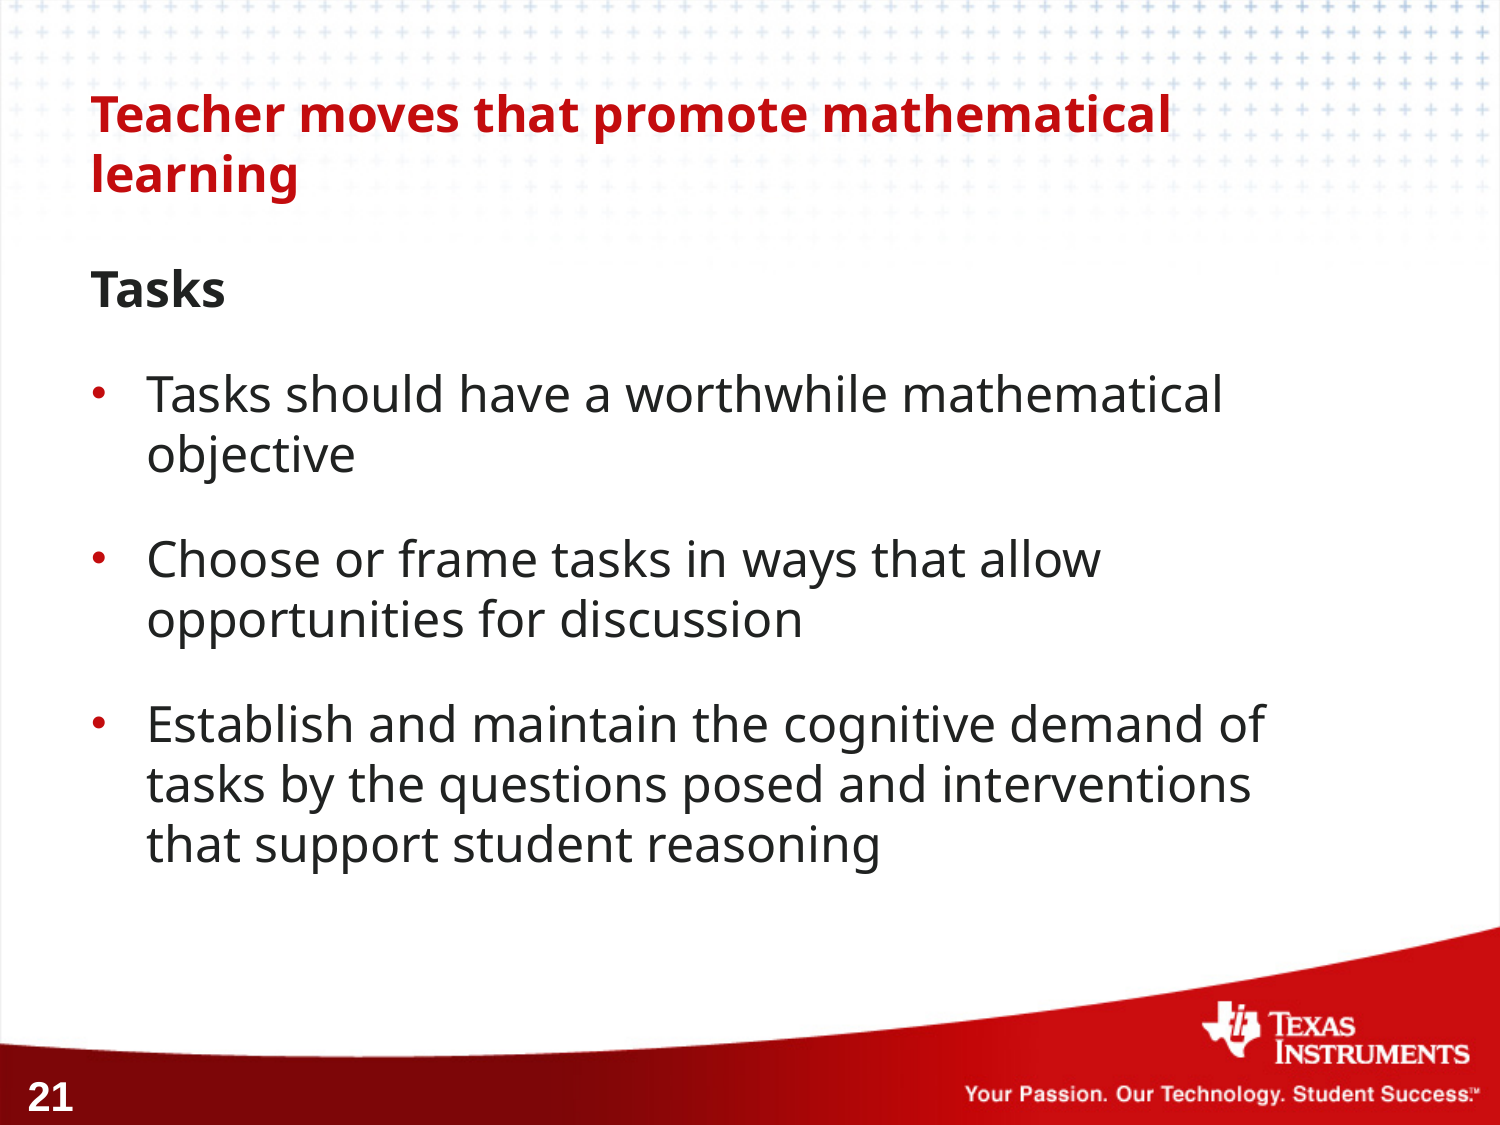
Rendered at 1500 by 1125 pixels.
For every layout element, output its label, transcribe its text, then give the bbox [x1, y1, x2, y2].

picture [0, 0, 1500, 1125]
title Teacher moves that promote mathematical learning [74, 74, 1351, 163]
list Tasks Tasks should have a worthwhile mathematical objective Choose or frame tasks in ways that allow opportunities for discussion Establish and maintain the cognitive demand of tasks by the questions posed and interventions that support student reasoning [74, 249, 1351, 975]
